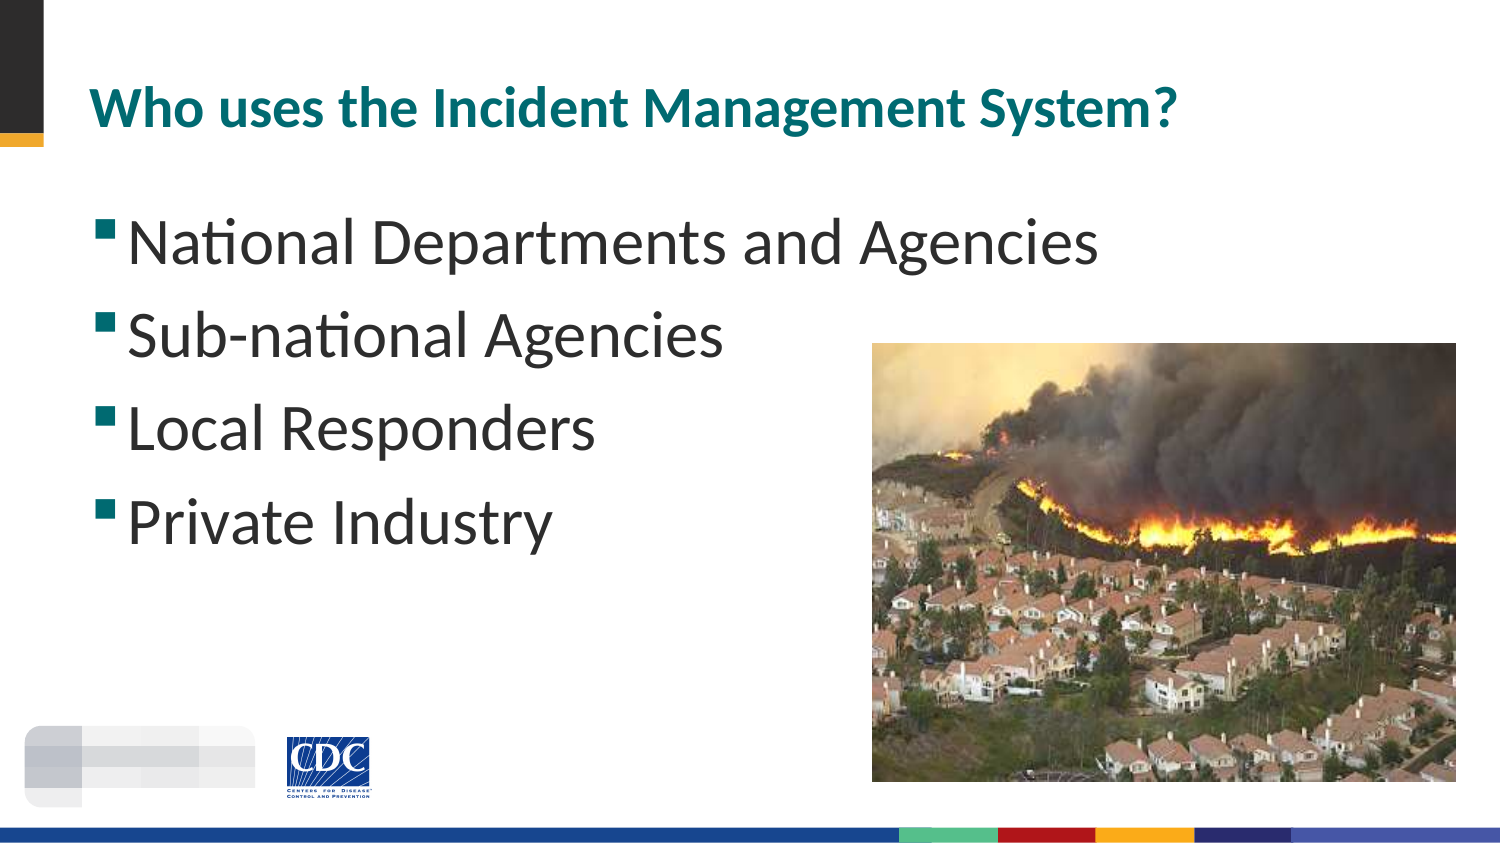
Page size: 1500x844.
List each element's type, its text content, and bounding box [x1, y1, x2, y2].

picture [872, 343, 1457, 782]
picture [287, 739, 372, 798]
title Who uses the Incident Management System? [75, 33, 1425, 147]
list National Departments and Agencies Sub-national Agencies Local Responders Private Industry [75, 190, 1414, 739]
